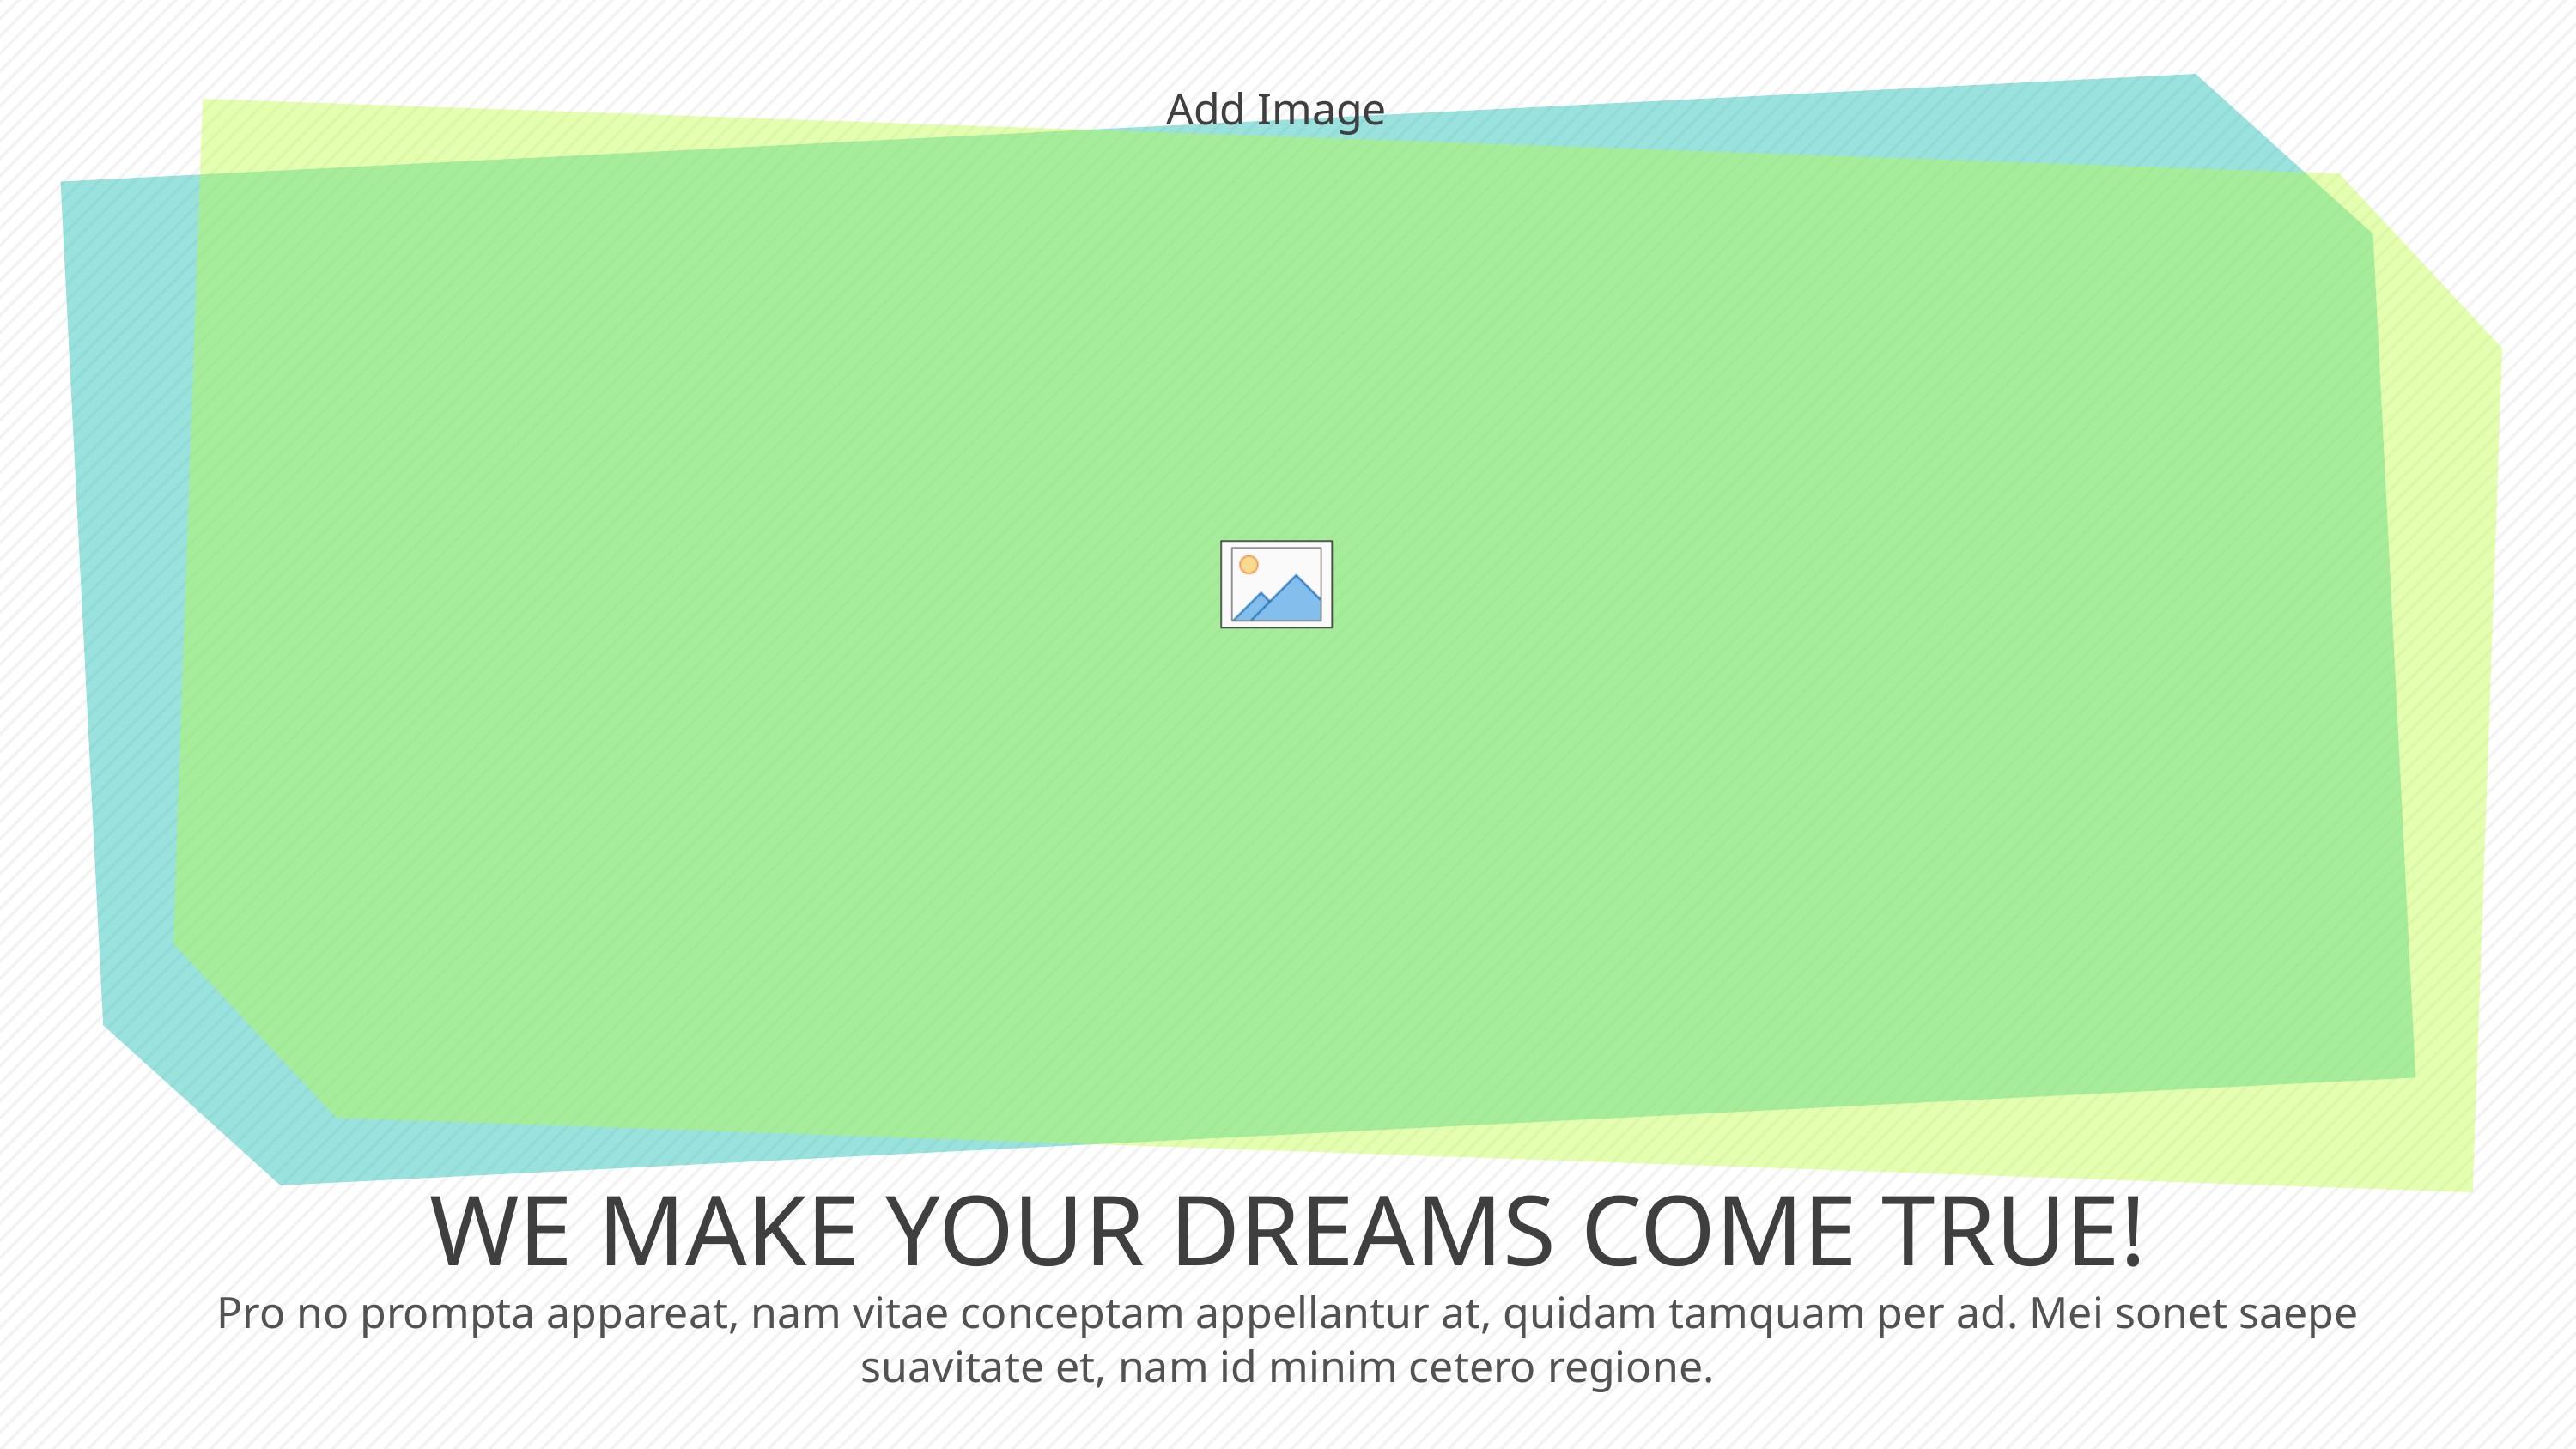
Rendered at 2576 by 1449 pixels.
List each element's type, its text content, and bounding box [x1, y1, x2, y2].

subtitle Pro no prompta appareat, nam vitae conceptam appellantur at, quidam tamquam per ad. Mei sonet saepe suavitate et, nam id minim cetero regione. [187, 1271, 2389, 1404]
picture [0, 0, 2576, 1449]
title WE MAKE YOUR DREAMS COME TRUE! [187, 1170, 2389, 1271]
